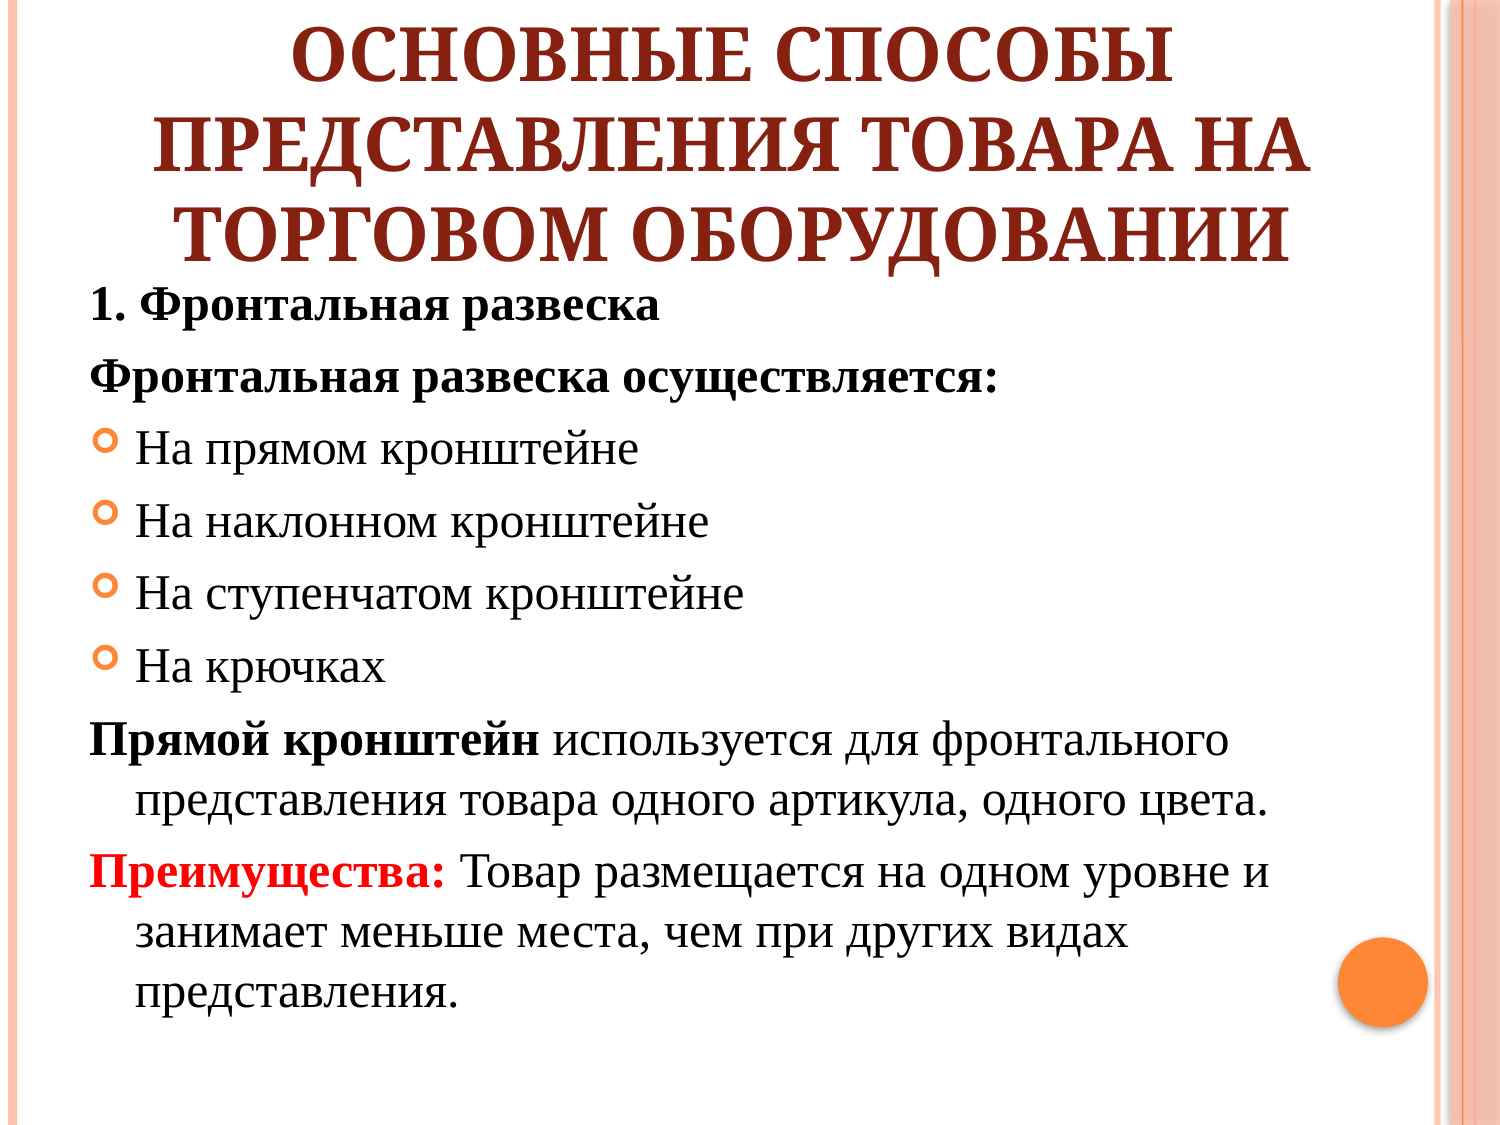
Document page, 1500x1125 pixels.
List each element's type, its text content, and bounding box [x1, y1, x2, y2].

title Основные способы представления товара на торговом оборудовании [41, 45, 1424, 374]
list 1. Фронтальная развеска Фронтальная развеска осуществляется: На прямом кронштейне На наклонном кронштейне На ступенчатом кронштейне На крючках Прямой кронштейн используется для фронтального представления товара одного артикула, одного цвета. Преимущества: Товар размещается на одном уровне и занимает меньше места, чем при других видах представления. [75, 262, 1300, 1062]
